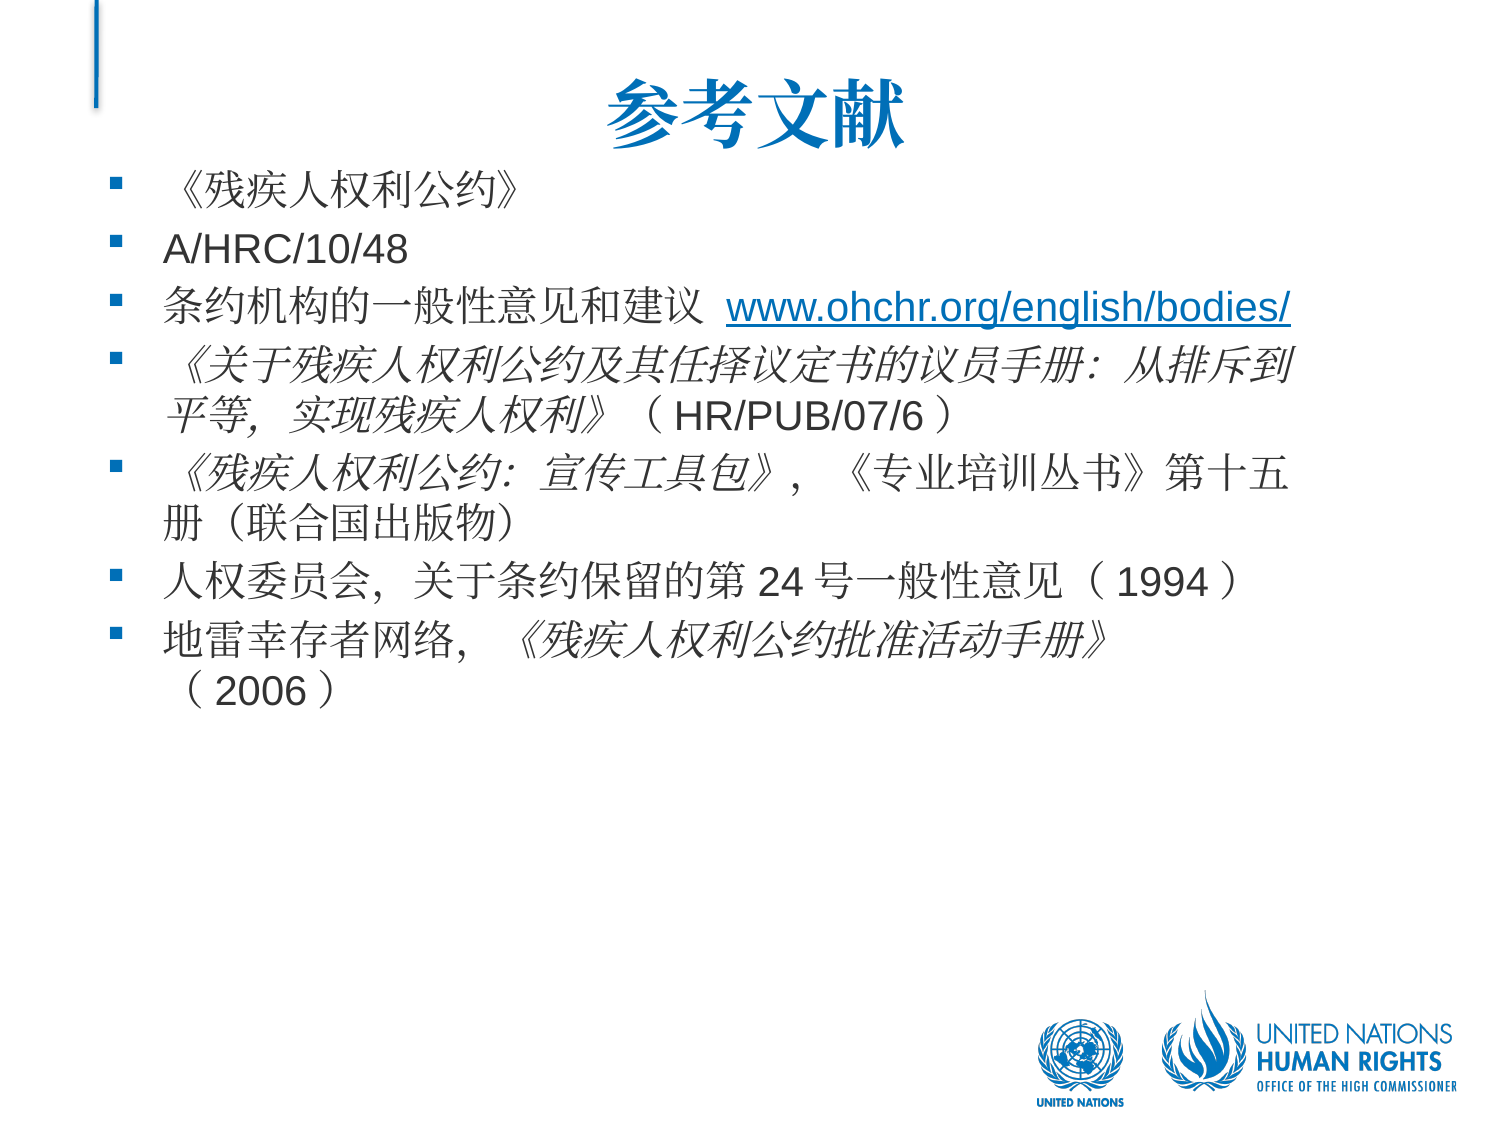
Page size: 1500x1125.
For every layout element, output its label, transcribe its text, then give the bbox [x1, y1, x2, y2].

picture [1037, 990, 1457, 1107]
list 《残疾人权利公约》 A/HRC/10/48 条约机构的一般性意见和建议 www.ohchr.org/english/bodies/ 《关于残疾人权利公约及其任择议定书的议员手册：从排斥到平等，实现残疾人权利》（HR/PUB/07/6） 《残疾人权利公约：宣传工具包》，《专业培训丛书》第十五册（联合国出版物） 人权委员会，关于条约保留的第24号一般性意见（1994） 地雷幸存者网络，《残疾人权利公约批准活动手册》（2006） [91, 155, 1319, 997]
title 参考文献 [48, 59, 1463, 248]
